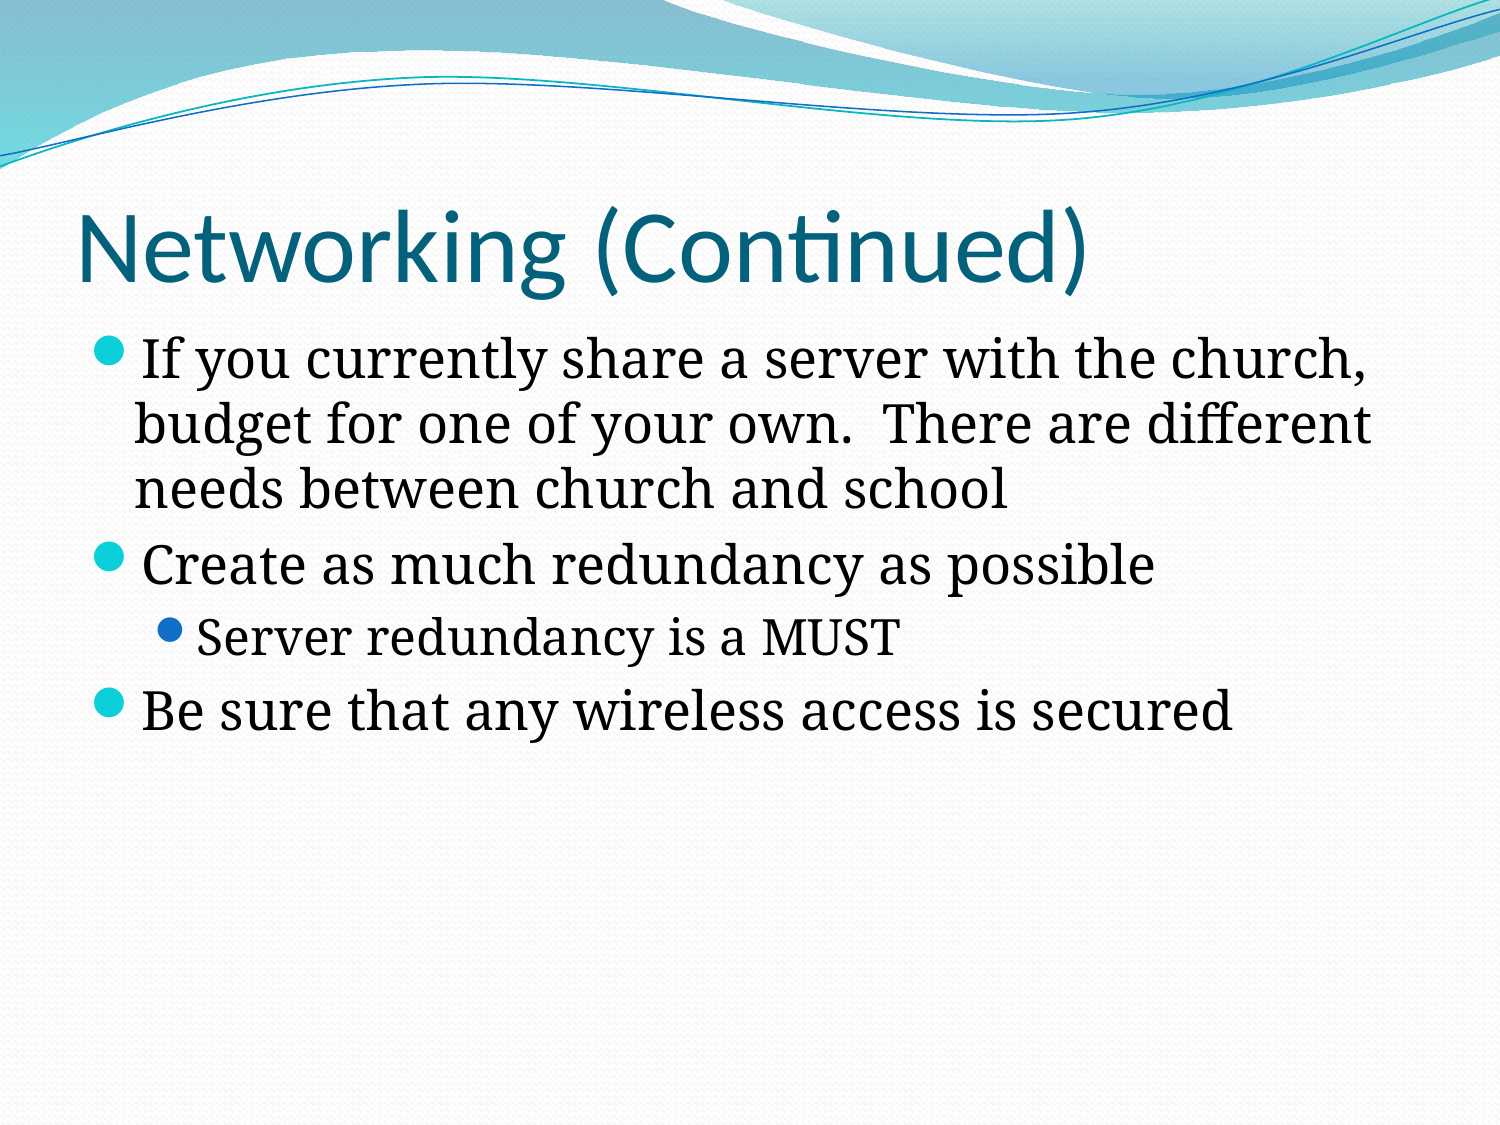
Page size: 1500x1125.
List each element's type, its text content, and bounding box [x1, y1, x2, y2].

list If you currently share a server with the church, budget for one of your own. There are different needs between church and school Create as much redundancy as possible Server redundancy is a MUST Be sure that any wireless access is secured [75, 317, 1425, 1038]
title Networking (Continued) [75, 115, 1425, 303]
